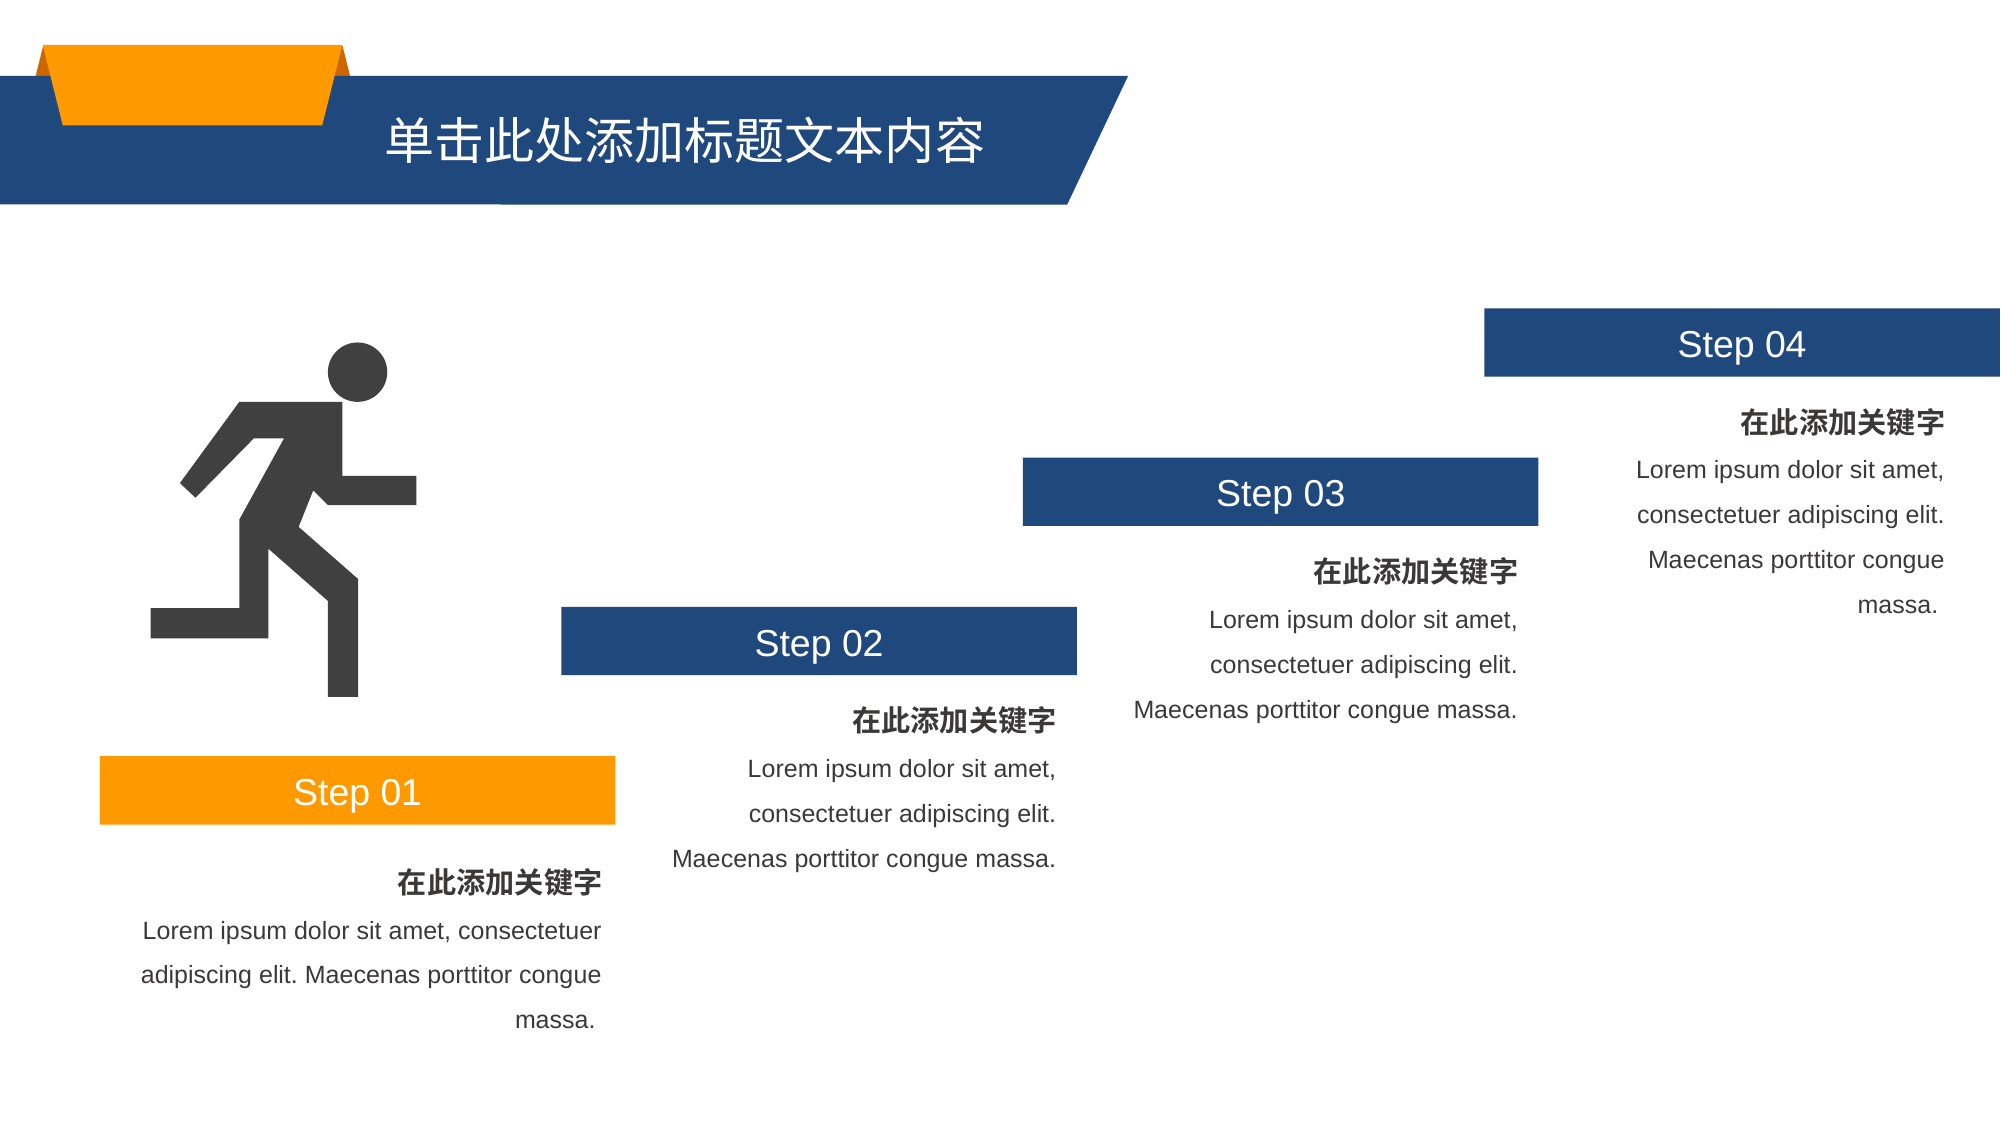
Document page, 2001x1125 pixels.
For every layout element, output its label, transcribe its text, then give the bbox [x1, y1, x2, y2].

text_box [35, 47, 48, 74]
text_box 单击此处添加标题文本内容 [364, 99, 1006, 180]
text_box Step 04 [1483, 307, 2000, 378]
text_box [150, 342, 417, 697]
text_box 在此添加关键字 Lorem ipsum dolor sit amet, consectetuer adipiscing elit. Maecenas porttitor congue massa. [1111, 525, 1539, 733]
text_box [41, 43, 344, 127]
text_box Step 01 [99, 755, 616, 826]
text_box 在此添加关键字 Lorem ipsum dolor sit amet, consectetuer adipiscing elit. Maecenas porttitor congue massa. [1572, 376, 1966, 629]
text_box [337, 47, 351, 74]
text_box [0, 74, 1130, 206]
text_box Step 02 [560, 606, 1078, 676]
text_box 在此添加关键字 Lorem ipsum dolor sit amet, consectetuer adipiscing elit. Maecenas porttitor congue massa. [649, 675, 1077, 883]
text_box Step 03 [1022, 457, 1539, 527]
text_box 在此添加关键字 Lorem ipsum dolor sit amet, consectetuer adipiscing elit. Maecenas porttitor congue massa. [99, 836, 623, 1044]
